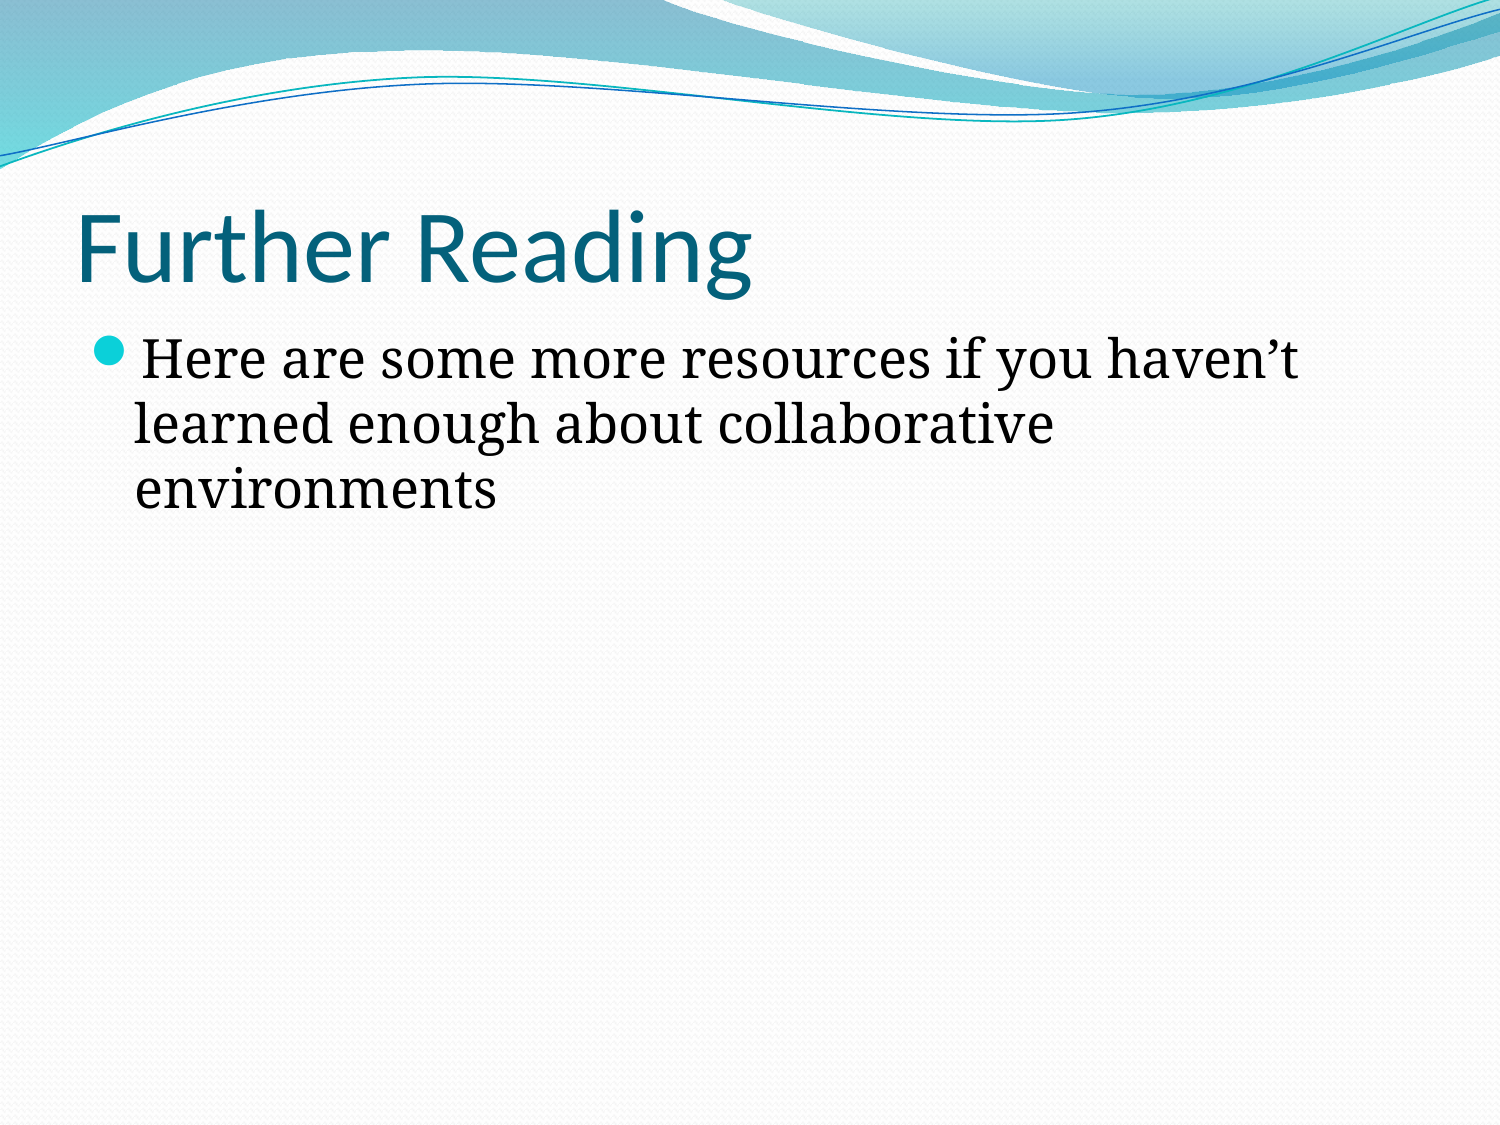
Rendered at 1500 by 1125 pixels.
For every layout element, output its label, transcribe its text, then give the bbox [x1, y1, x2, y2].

list Here are some more resources if you haven’t learned enough about collaborative environments [75, 317, 1425, 1038]
title Further Reading [75, 115, 1425, 303]
